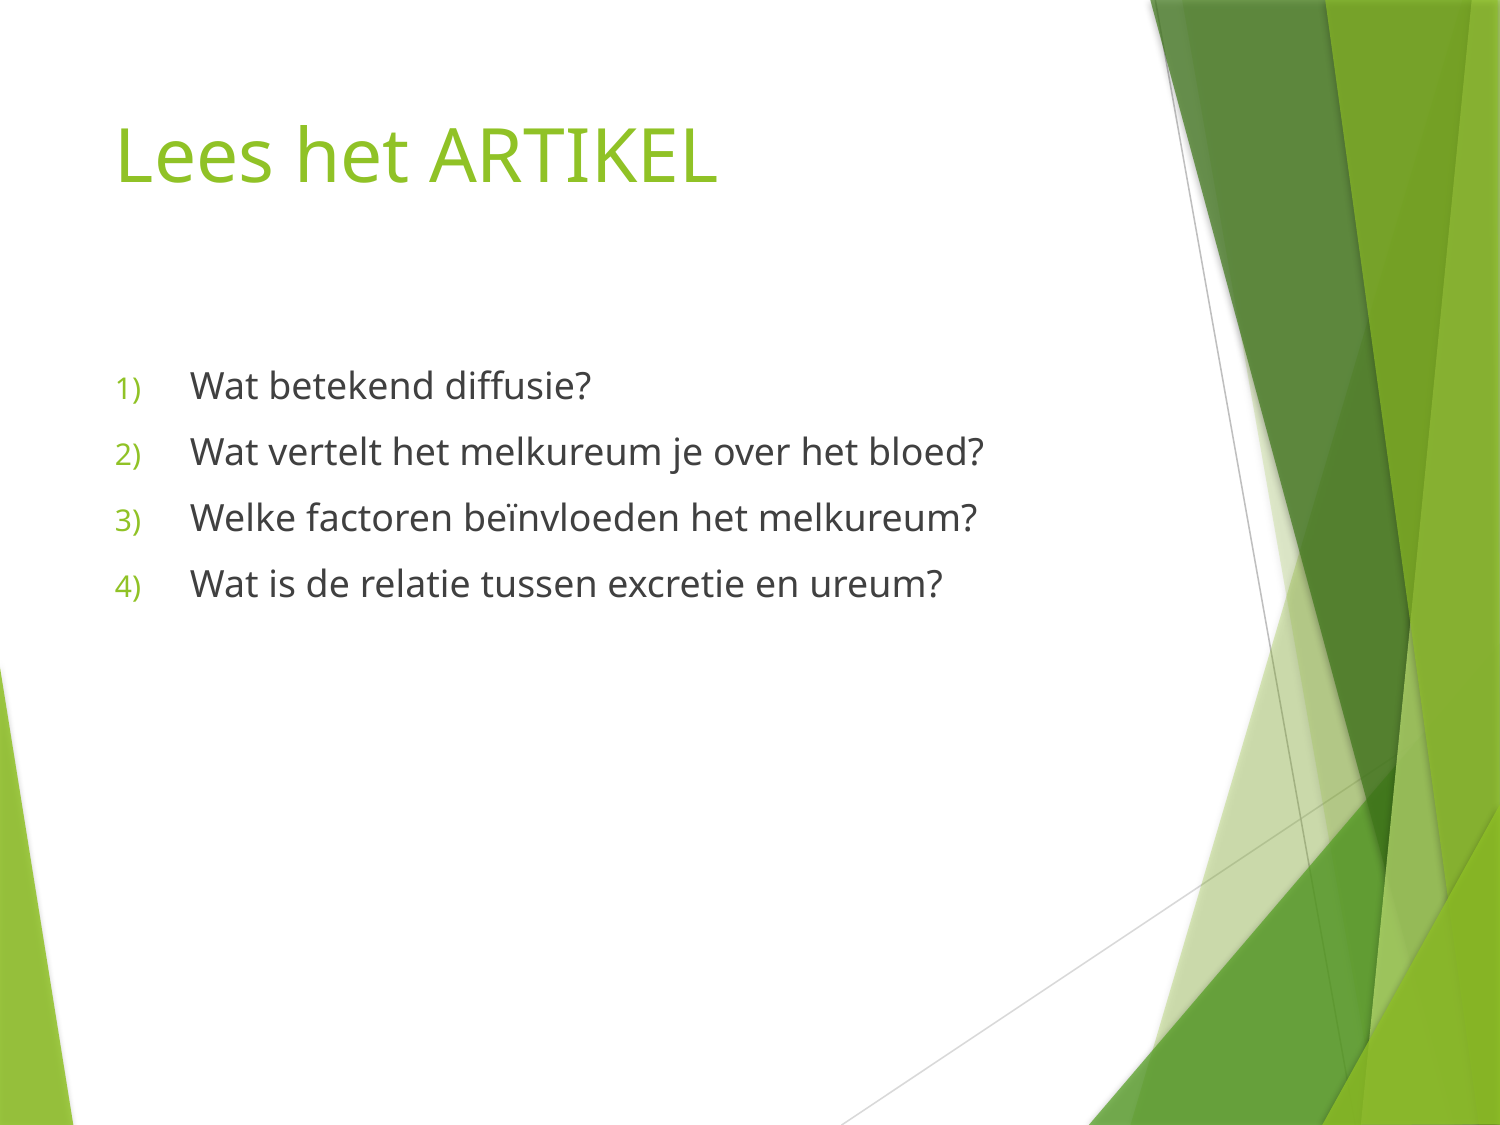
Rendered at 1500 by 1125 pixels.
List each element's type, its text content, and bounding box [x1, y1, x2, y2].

title Lees het ARTIKEL [99, 99, 1142, 317]
list Wat betekend diffusie? Wat vertelt het melkureum je over het bloed? Welke factoren beïnvloeden het melkureum? Wat is de relatie tussen excretie en ureum? [99, 354, 1142, 992]
